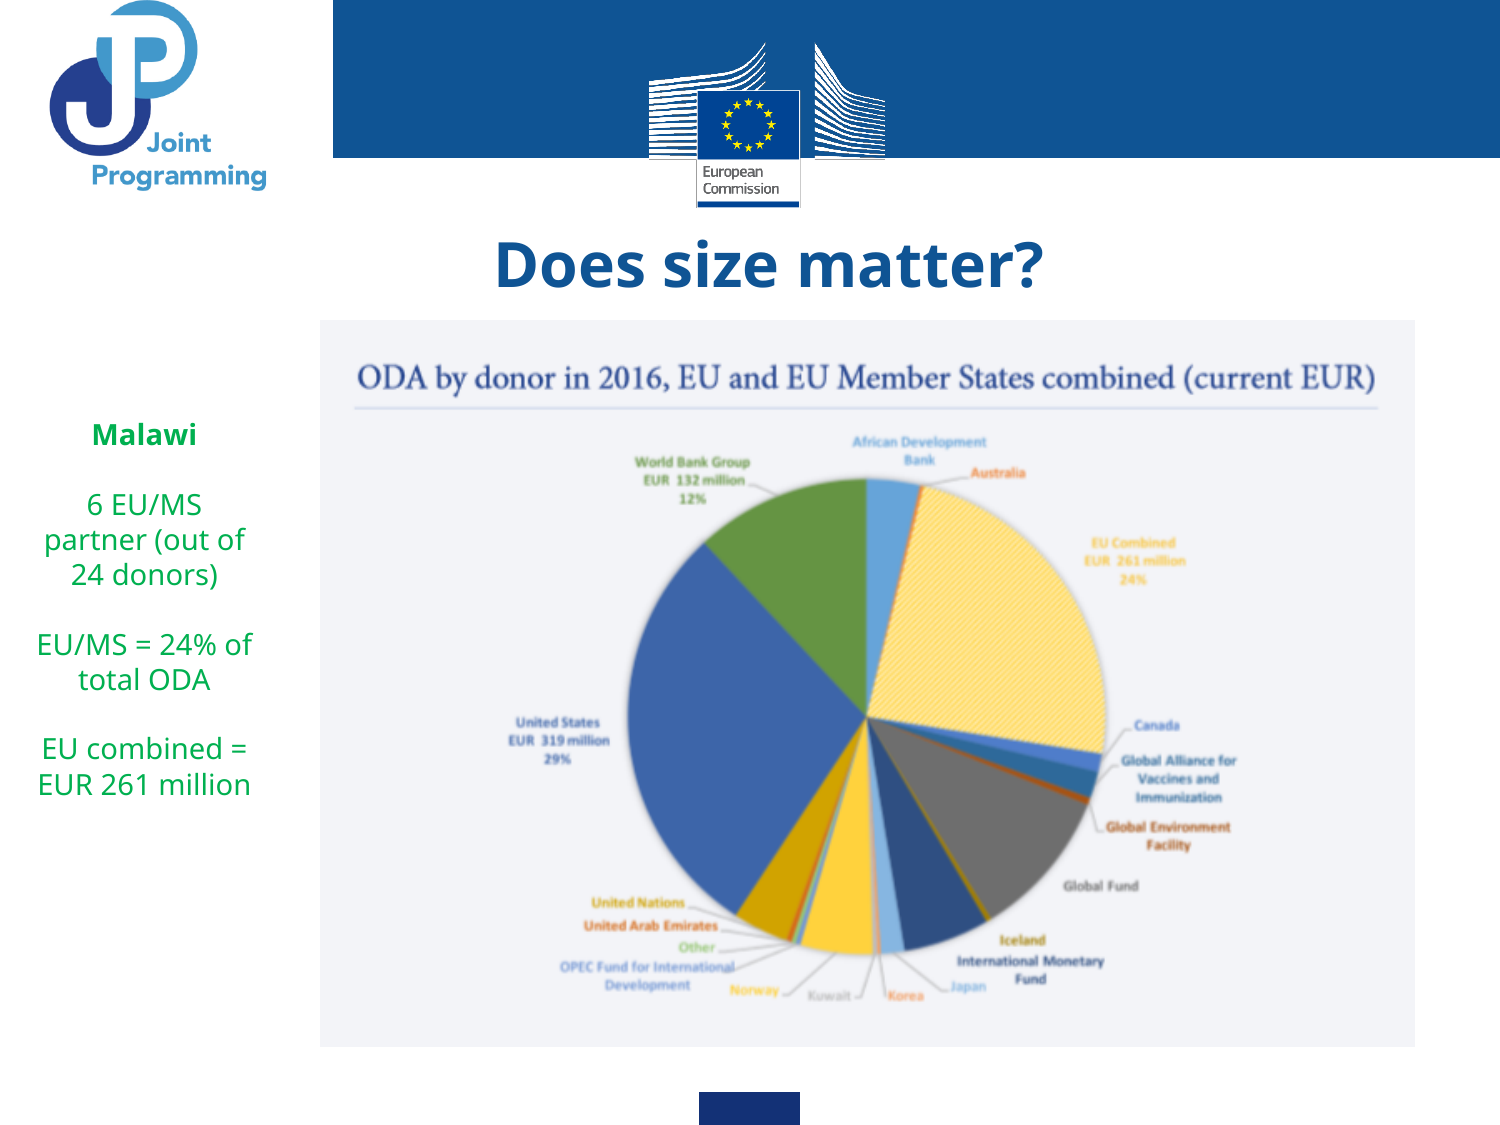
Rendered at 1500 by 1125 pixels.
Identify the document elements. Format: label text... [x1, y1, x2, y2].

title Does size matter? [64, 210, 1415, 315]
text_box Malawi 6 EU/MS partner (out of 24 donors) EU/MS = 24% of total ODA EU combined = EUR 261 million [17, 408, 272, 879]
picture [0, 0, 333, 195]
picture [320, 320, 1415, 1047]
picture [649, 42, 885, 208]
